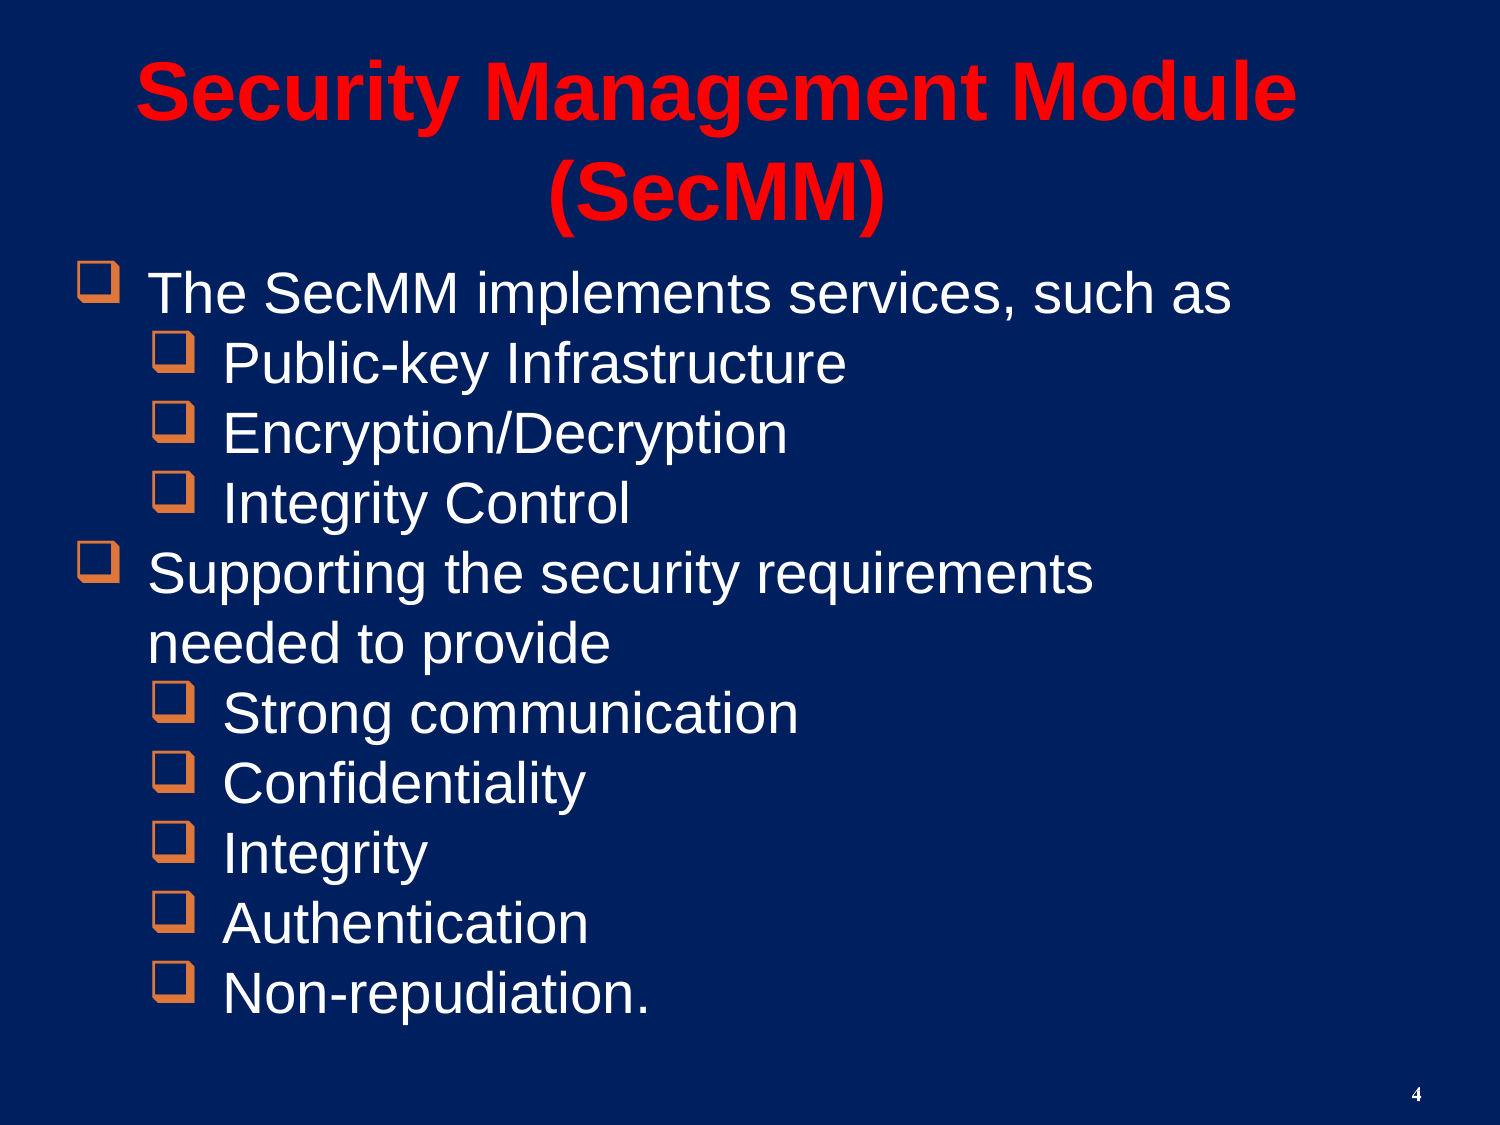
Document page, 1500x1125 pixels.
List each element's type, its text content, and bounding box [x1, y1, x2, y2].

text_box [1412, 1087, 1422, 1102]
text_box Security Management Module (SecMM) [70, 37, 1363, 238]
text_box The SecMM implements services, such as Public-key Infrastructure Encryption/Decryption Integrity Control Supporting the security requirements needed to provide Strong communication Confidentiality Integrity Authentication Non-repudiation. [70, 255, 1421, 1025]
